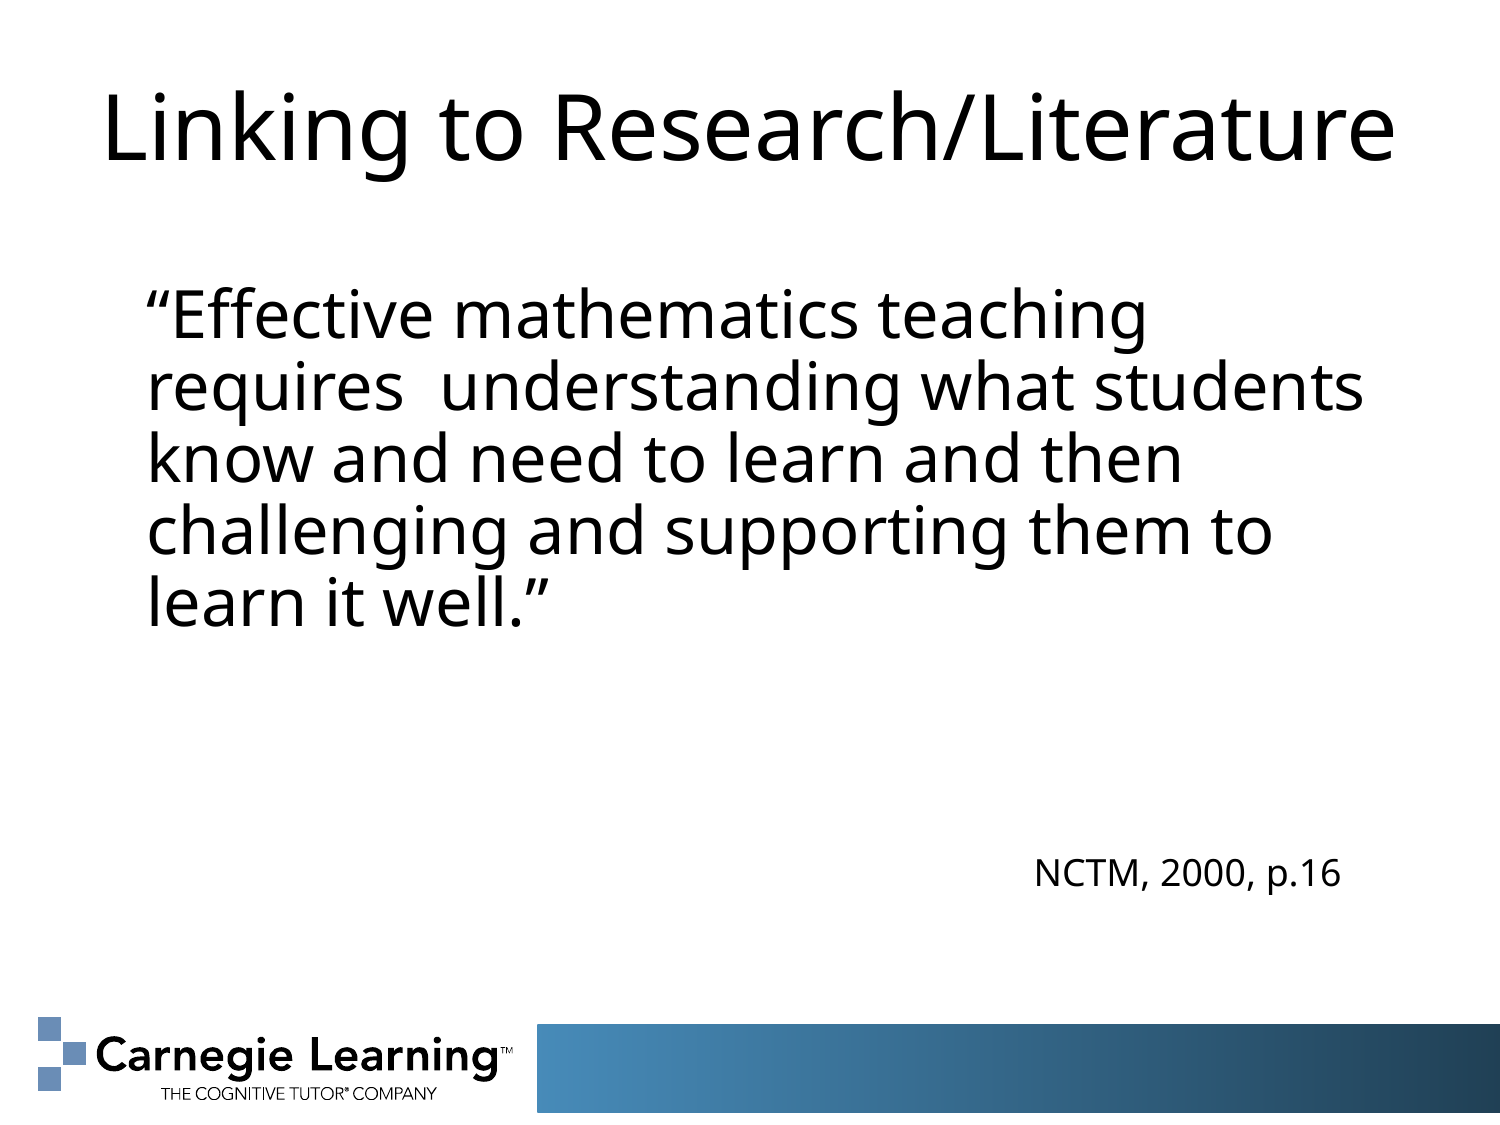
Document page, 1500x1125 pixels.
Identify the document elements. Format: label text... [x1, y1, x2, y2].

title Linking to Research/Literature [37, 37, 1463, 226]
list “Effective mathematics teaching requires understanding what students know and need to learn and then challenging and supporting them to learn it well.” NCTM, 2000, p.16 [74, 212, 1388, 951]
